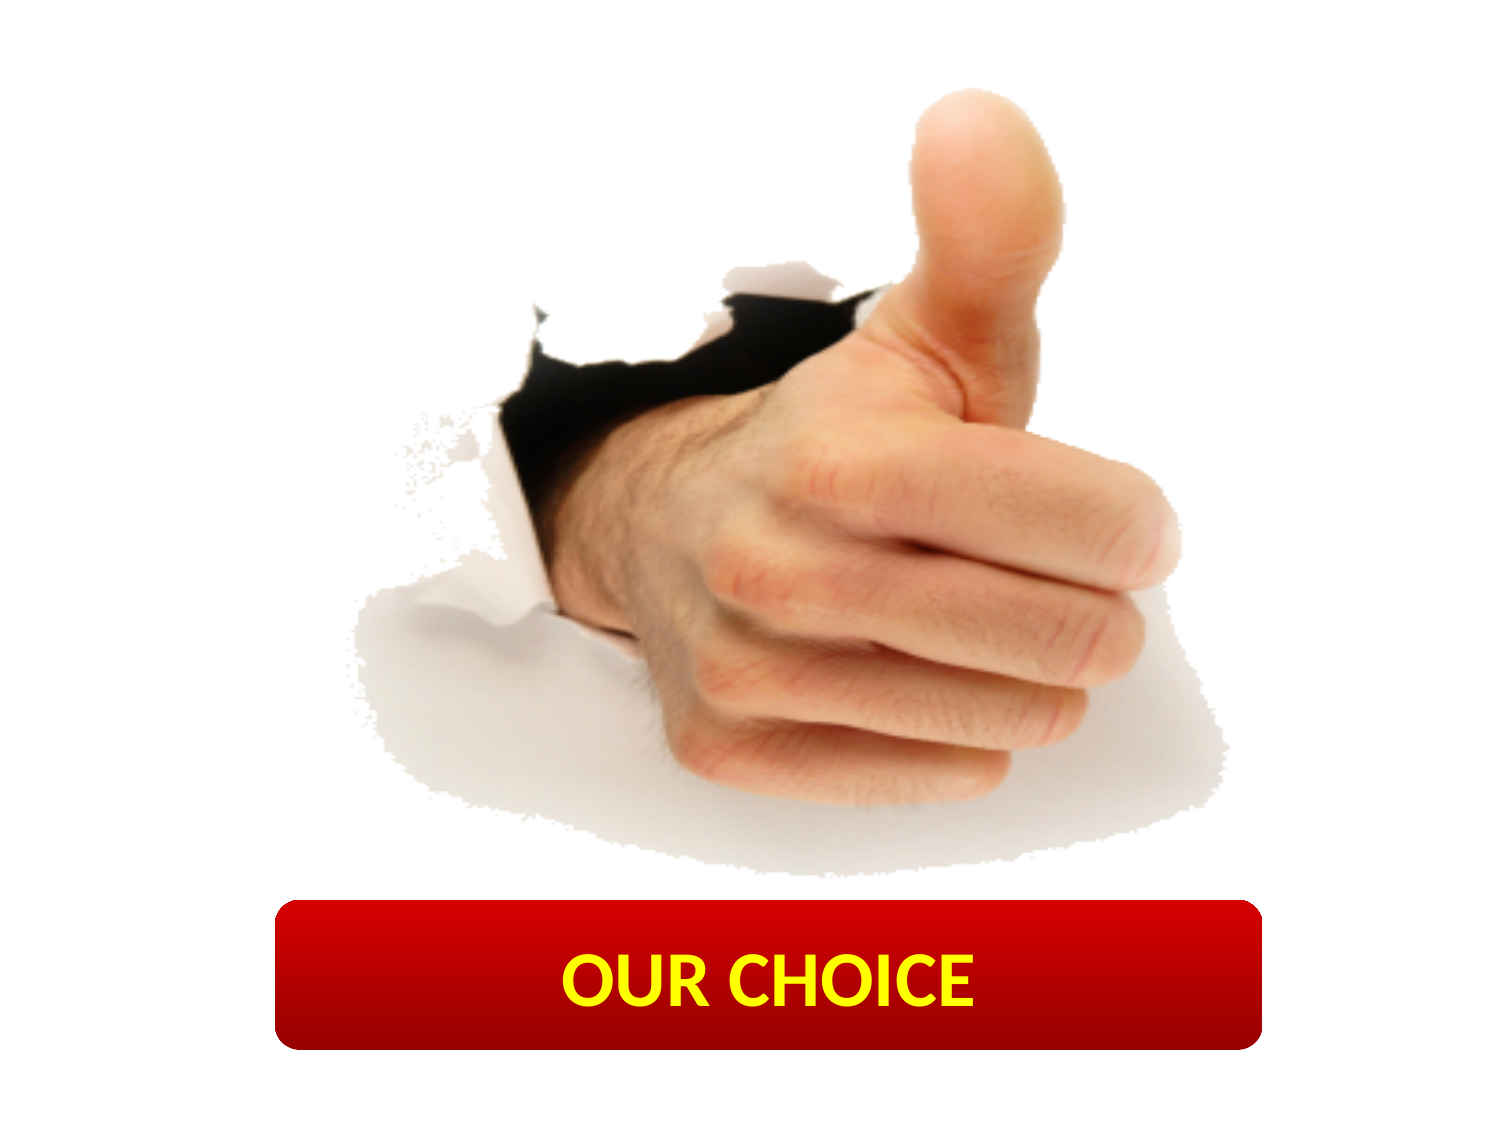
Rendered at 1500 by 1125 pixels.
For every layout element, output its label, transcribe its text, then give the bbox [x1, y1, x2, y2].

text_box OUR CHOICE [272, 975, 1265, 1053]
picture [99, 0, 1388, 966]
